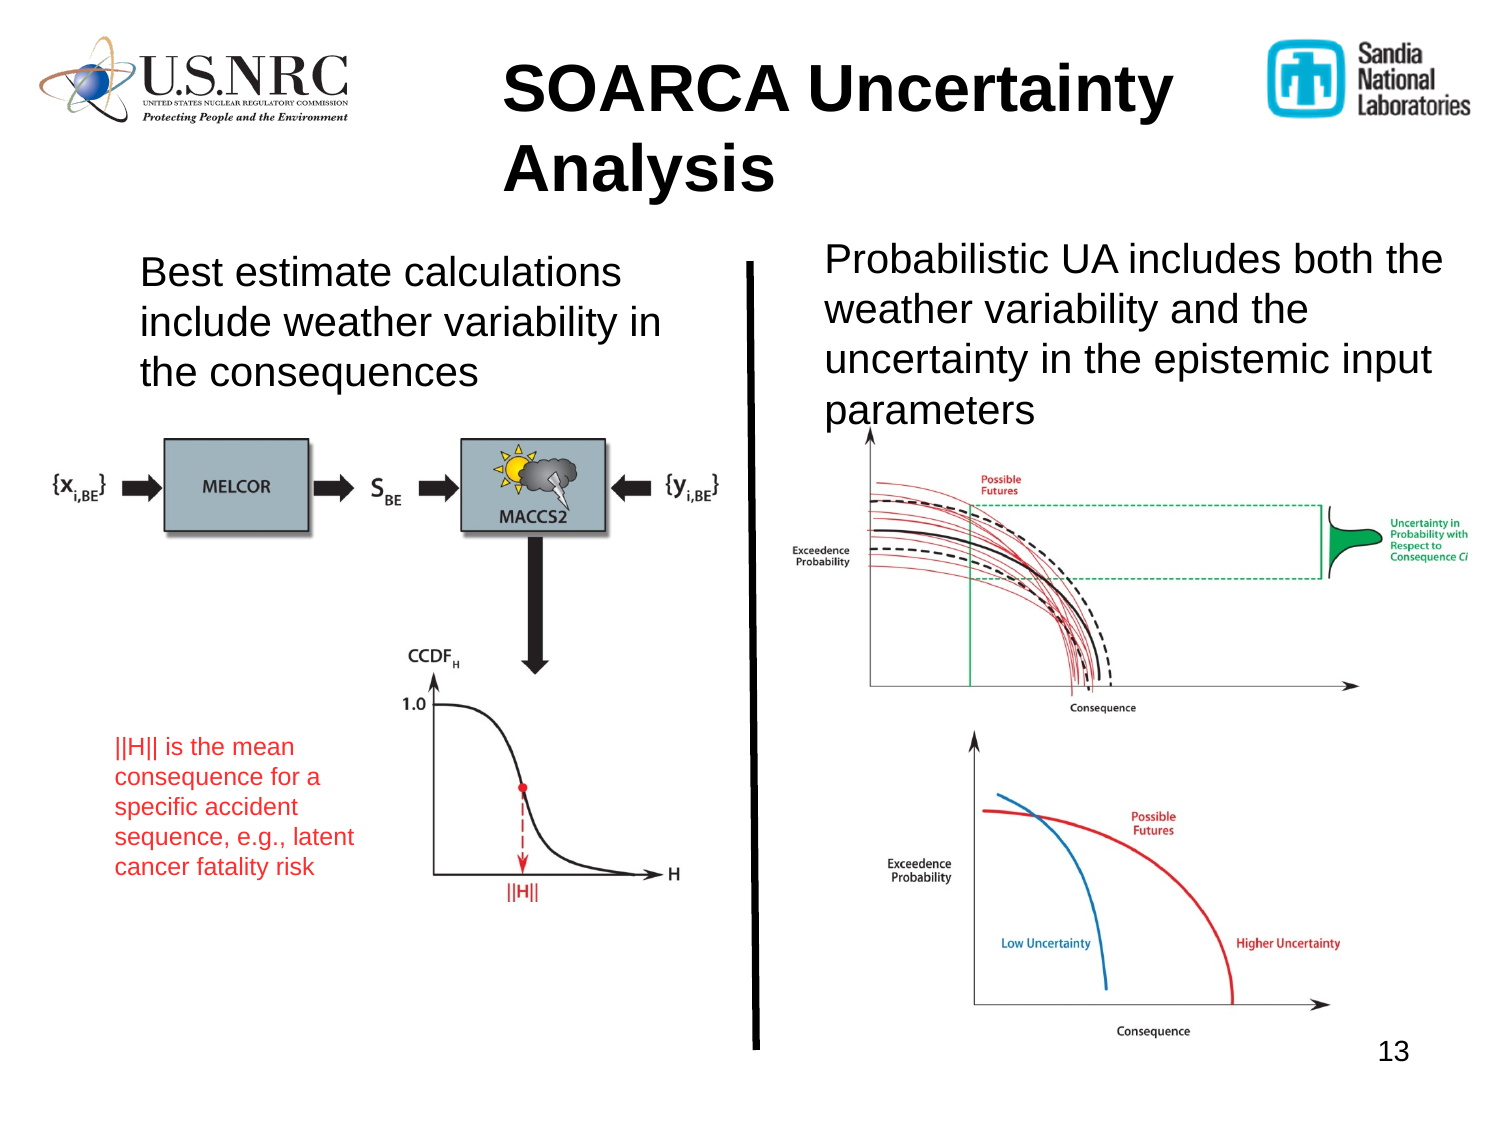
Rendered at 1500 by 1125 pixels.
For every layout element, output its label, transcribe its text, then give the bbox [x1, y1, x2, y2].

picture [791, 426, 1468, 715]
slide_number 13 [1362, 1024, 1426, 1103]
picture [887, 730, 1340, 1040]
picture [49, 438, 719, 902]
text_box Probabilistic UA includes both the weather variability and the uncertainty in the epistemic input parameters [809, 224, 1473, 440]
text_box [749, 260, 757, 1051]
title SOARCA Uncertainty Analysis [487, 37, 1426, 151]
picture [1262, 33, 1475, 126]
picture [37, 33, 350, 126]
text_box Best estimate calculations include weather variability in the consequences [124, 237, 719, 403]
